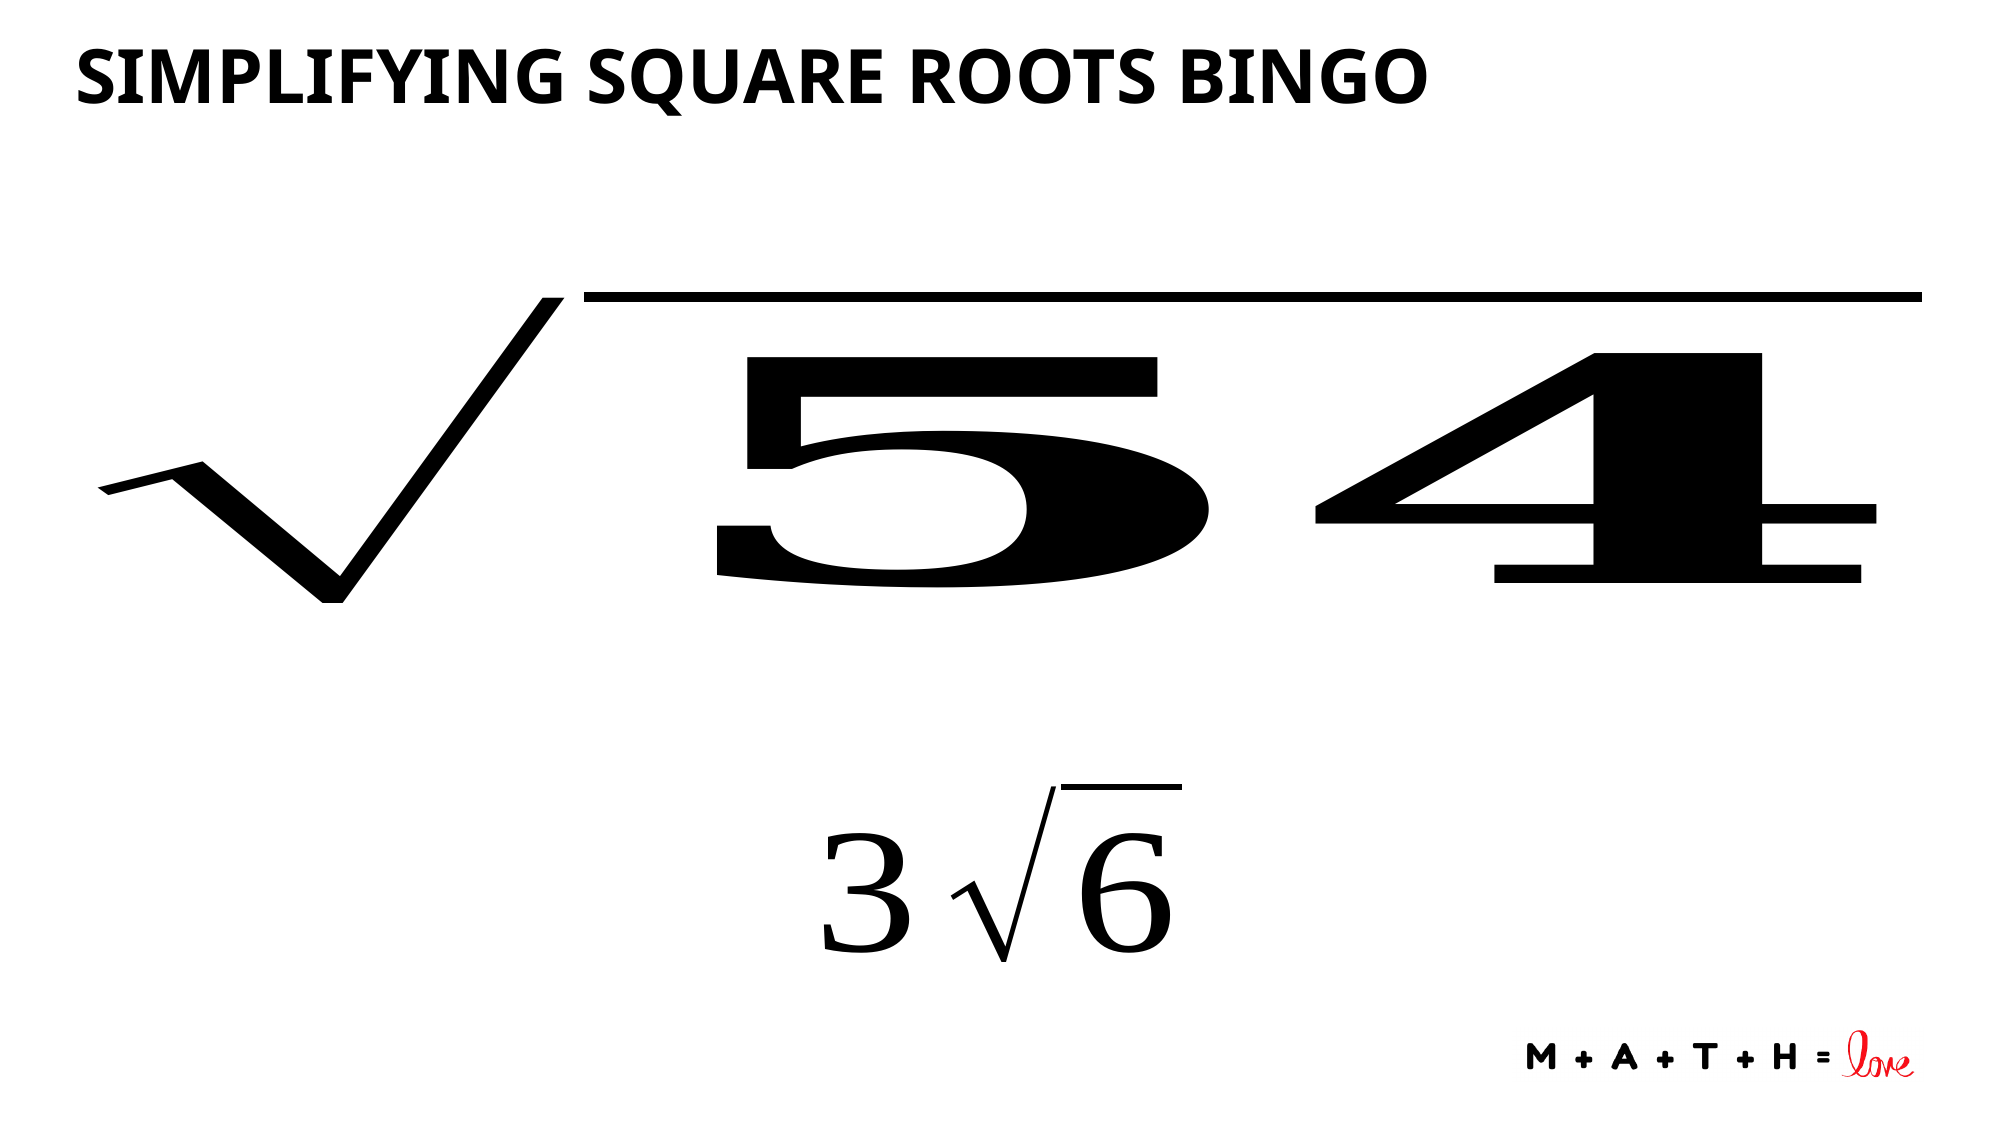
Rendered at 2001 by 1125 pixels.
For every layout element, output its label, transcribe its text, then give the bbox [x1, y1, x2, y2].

picture [1511, 1026, 1925, 1082]
text_box SIMPLIFYING SQUARE ROOTS BINGO [60, 20, 1448, 126]
